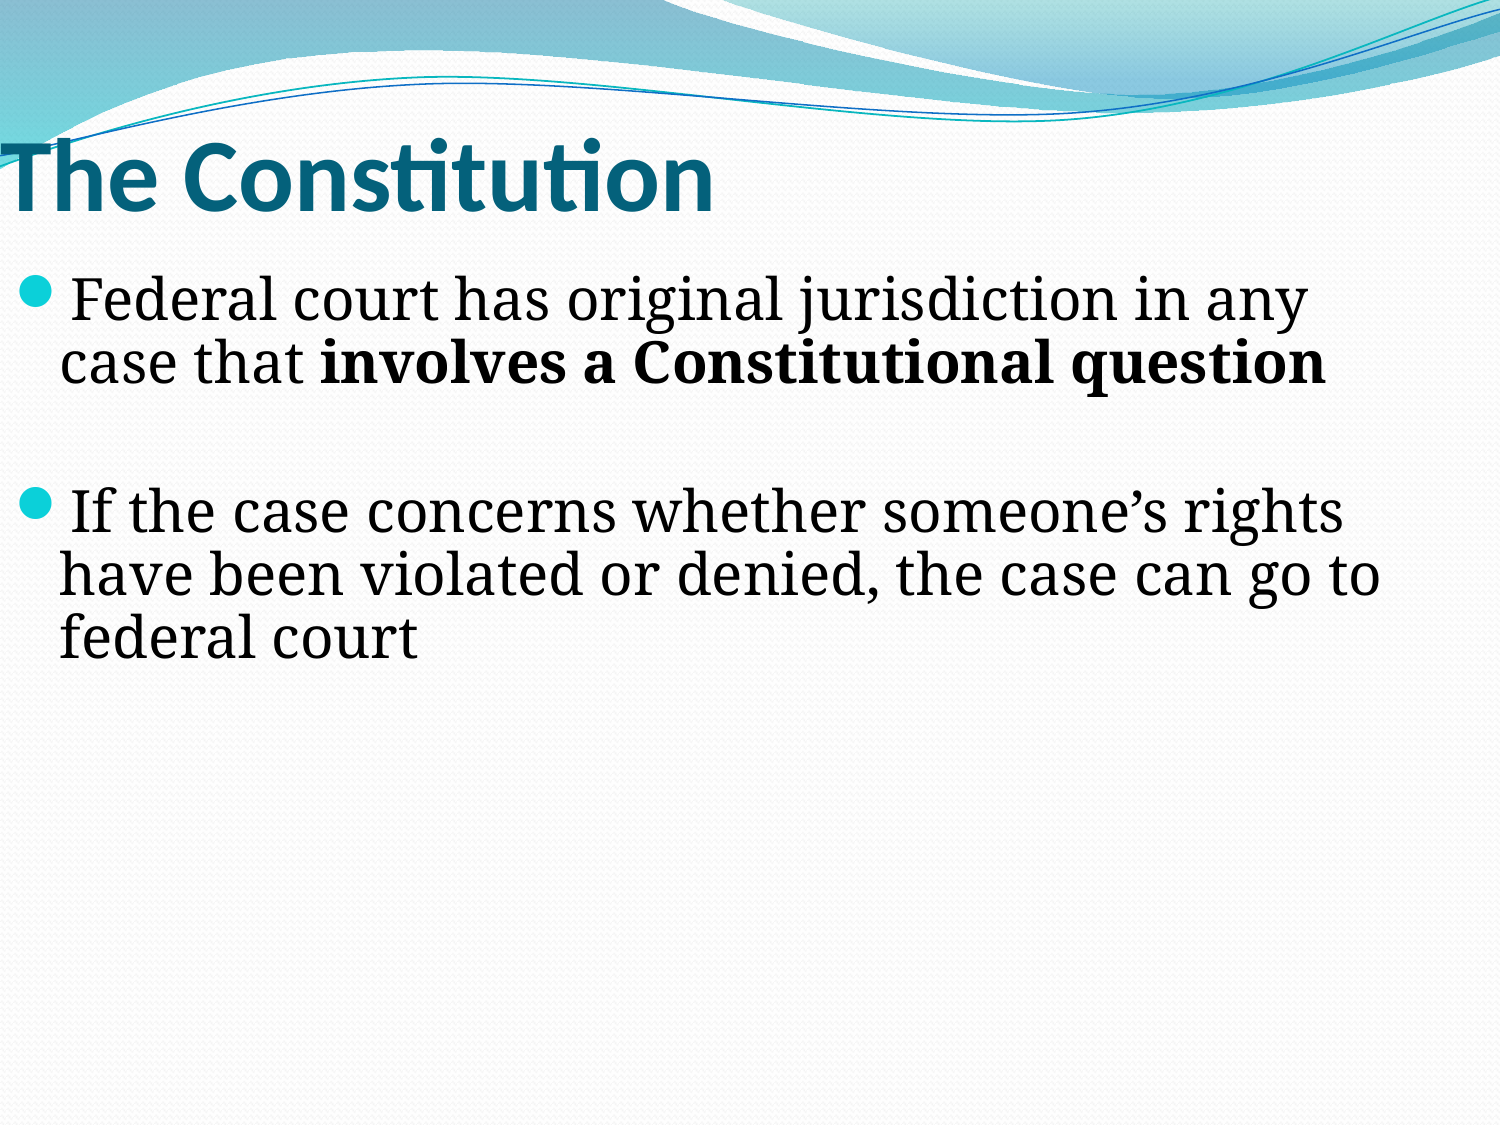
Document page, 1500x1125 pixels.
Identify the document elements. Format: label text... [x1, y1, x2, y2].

title The Constitution [0, 45, 1350, 233]
list Federal court has original jurisdiction in any case that involves a Constitutional question If the case concerns whether someone’s rights have been violated or denied, the case can go to federal court [0, 262, 1413, 1005]
